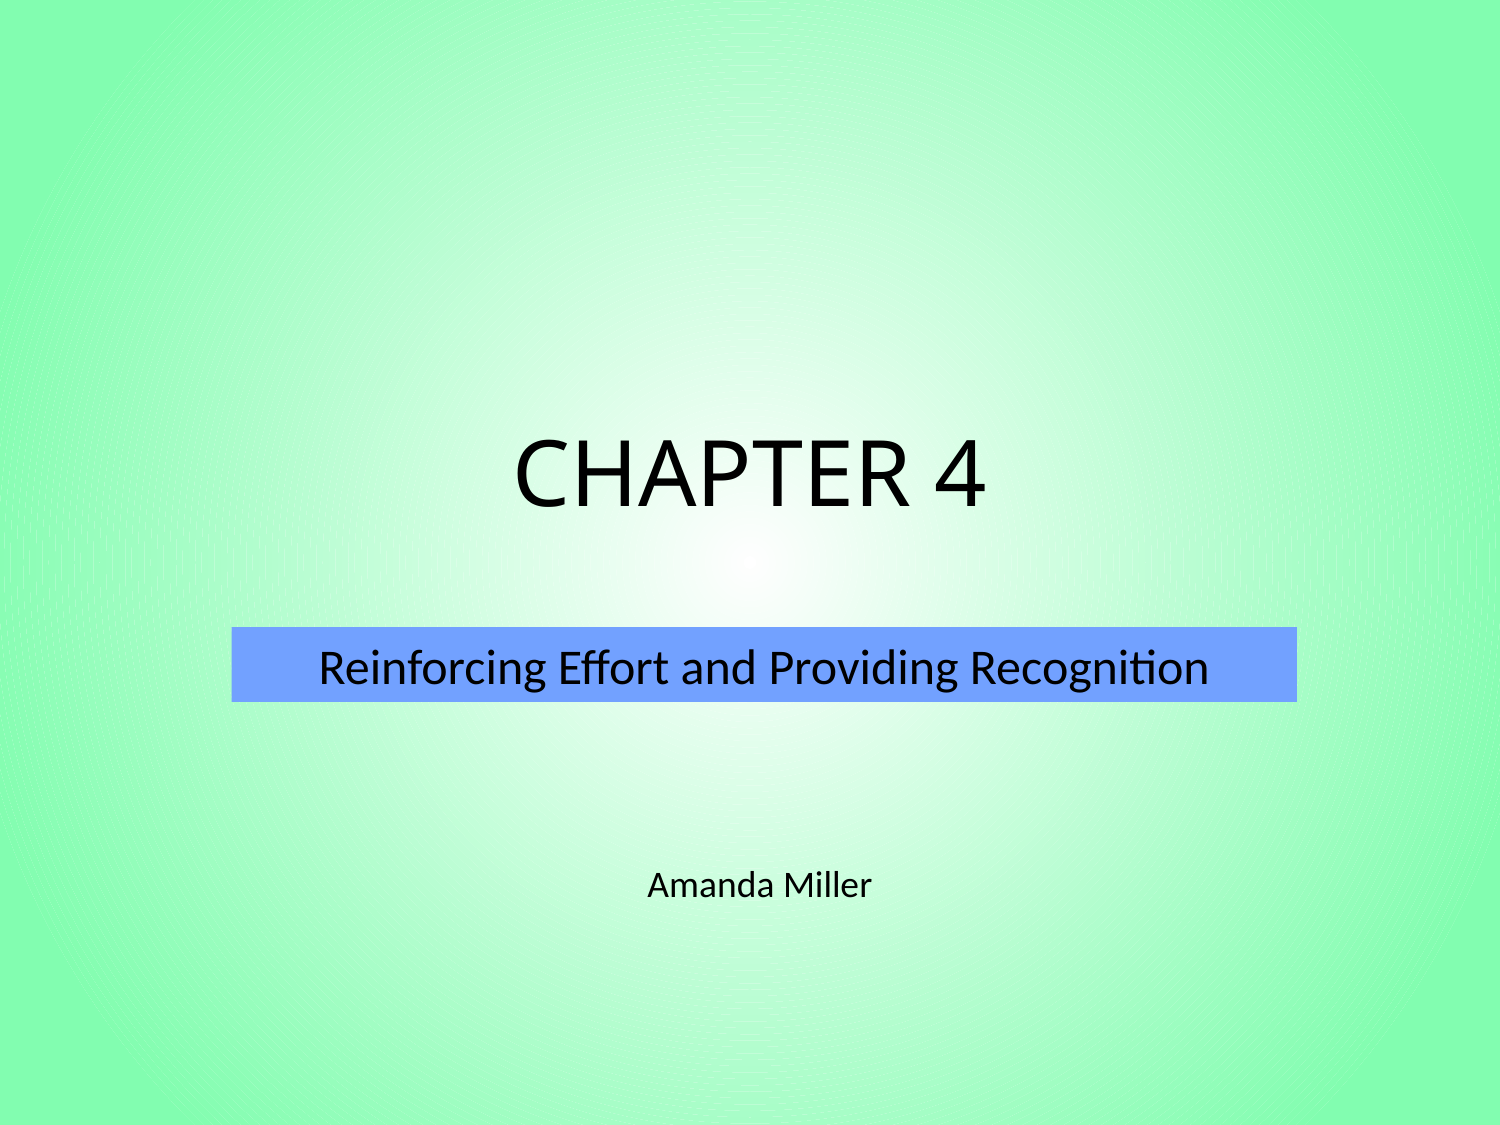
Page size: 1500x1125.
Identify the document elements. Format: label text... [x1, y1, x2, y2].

title CHAPTER 4 [112, 349, 1388, 591]
text_box Reinforcing Effort and Providing Recognition [231, 627, 1297, 702]
text_box Amanda Miller [471, 852, 1049, 912]
